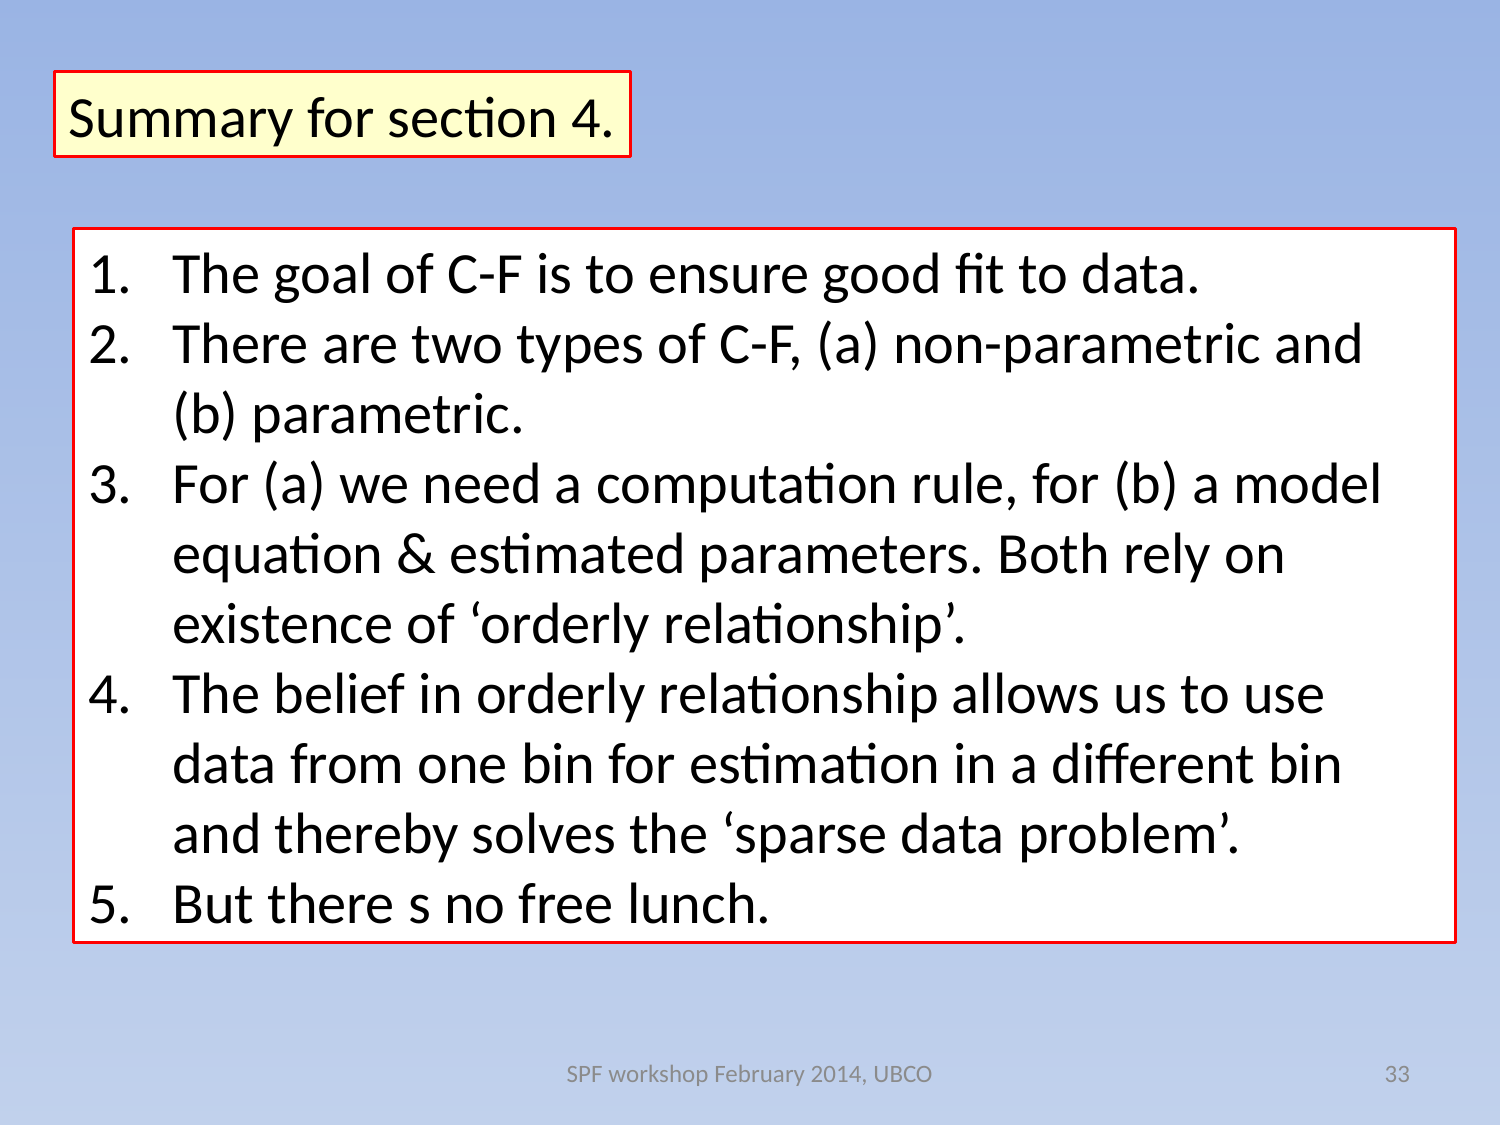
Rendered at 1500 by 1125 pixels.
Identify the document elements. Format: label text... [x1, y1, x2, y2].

footer SPF workshop February 2014, UBCO [512, 1042, 988, 1103]
text_box Summary for section 4. [54, 71, 631, 157]
text_box The goal of C-F is to ensure good fit to data. There are two types of C-F, (a) non-parametric and (b) parametric. For (a) we need a computation rule, for (b) a model equation & estimated parameters. Both rely on existence of ‘orderly relationship’. The belief in orderly relationship allows us to use data from one bin for estimation in a different bin and thereby solves the ‘sparse data problem’. But there s no free lunch. [73, 228, 1456, 943]
slide_number 33 [1074, 1042, 1425, 1103]
